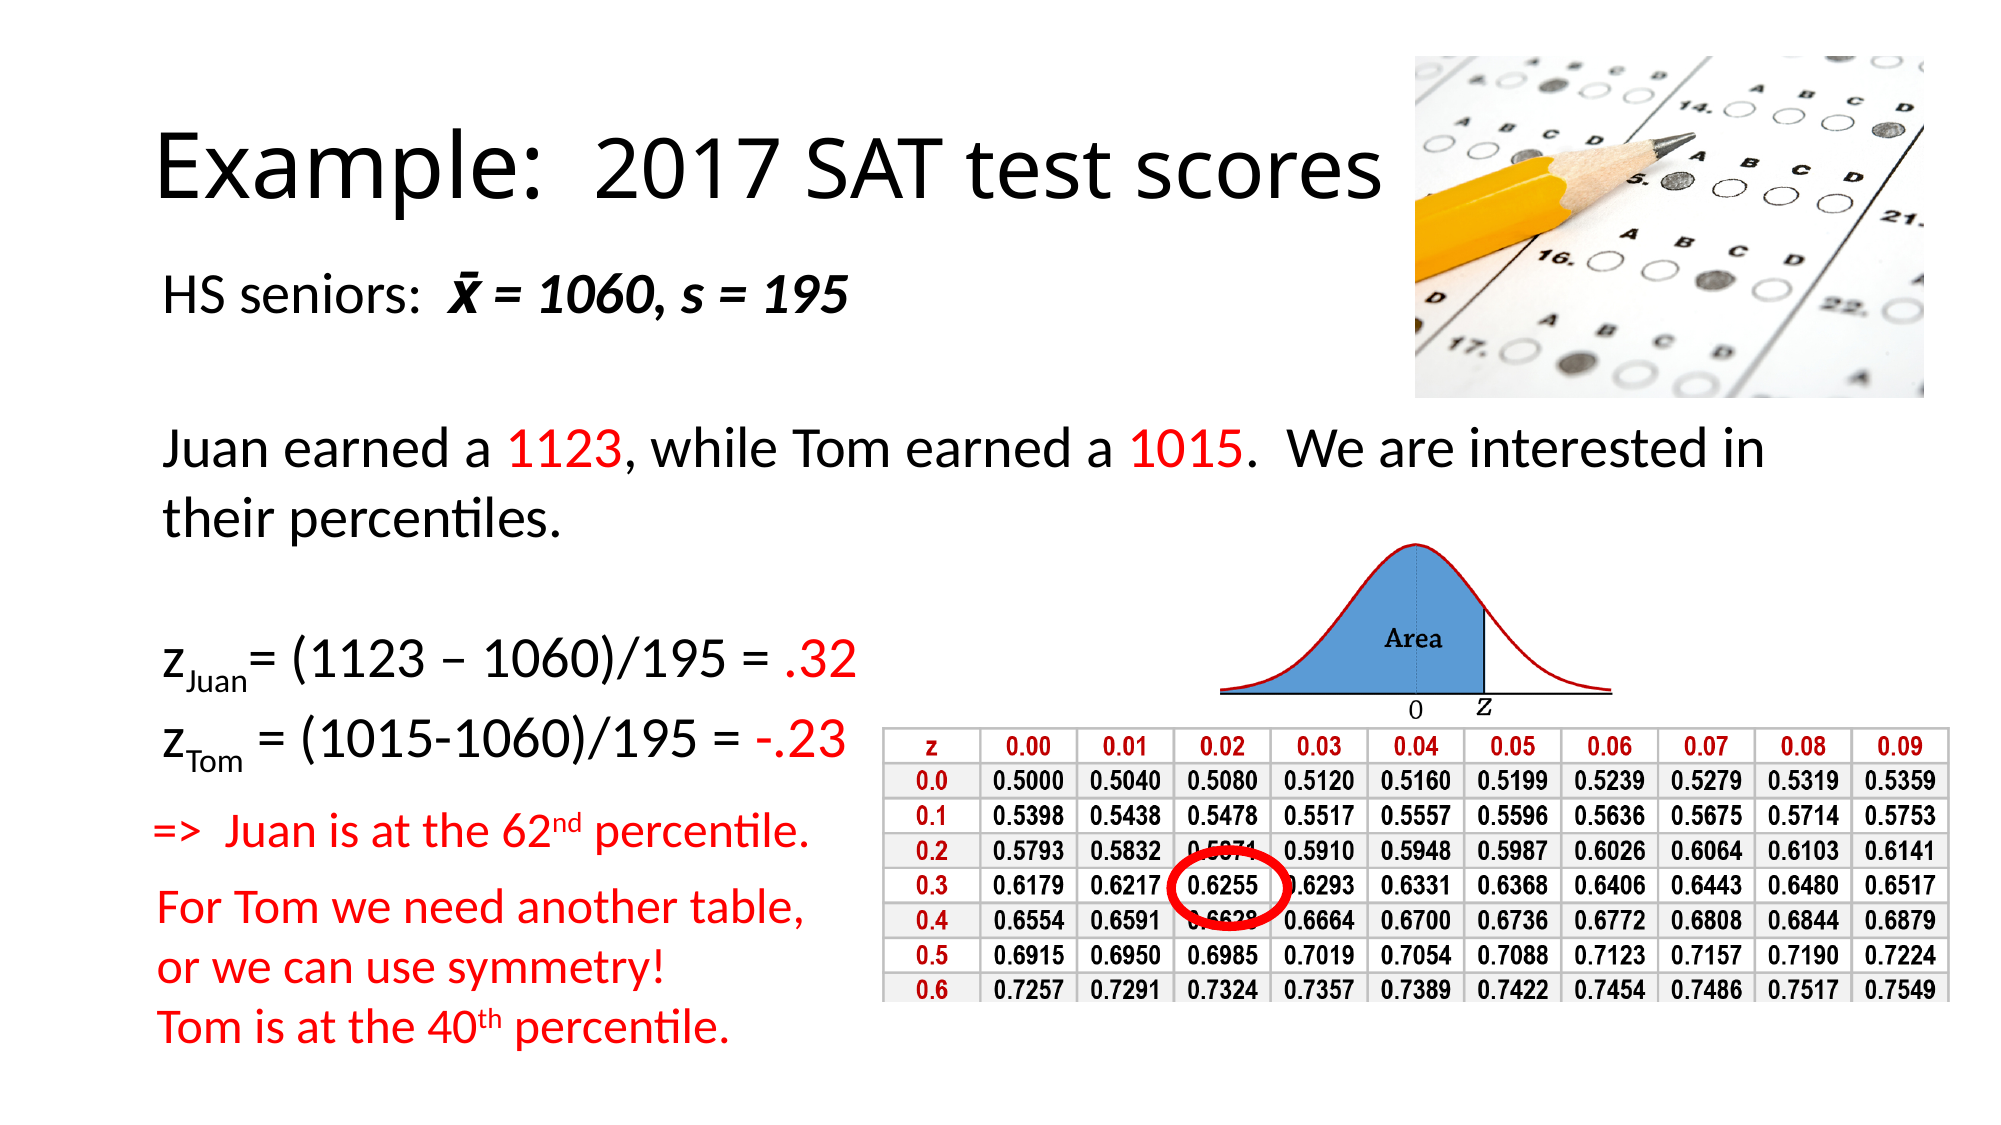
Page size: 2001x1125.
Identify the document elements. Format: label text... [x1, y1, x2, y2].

text_box HS seniors: x̄ = 1060, s = 195 [147, 247, 990, 333]
title Example: 2017 SAT test scores [137, 59, 1415, 278]
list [1415, 56, 1924, 398]
picture [879, 541, 1952, 1002]
text_box For Tom we need another table, or we can use symmetry! Tom is at the 40th percentile. [141, 866, 846, 1062]
text_box => Juan is at the 62nd percentile. [137, 789, 852, 865]
text_box Juan earned a 1123, while Tom earned a 1015. We are interested in their percentiles. zJuan= (1123 – 1060)/195 = .32 zTom = (1015-1060)/195 = -.23 [147, 402, 1789, 787]
